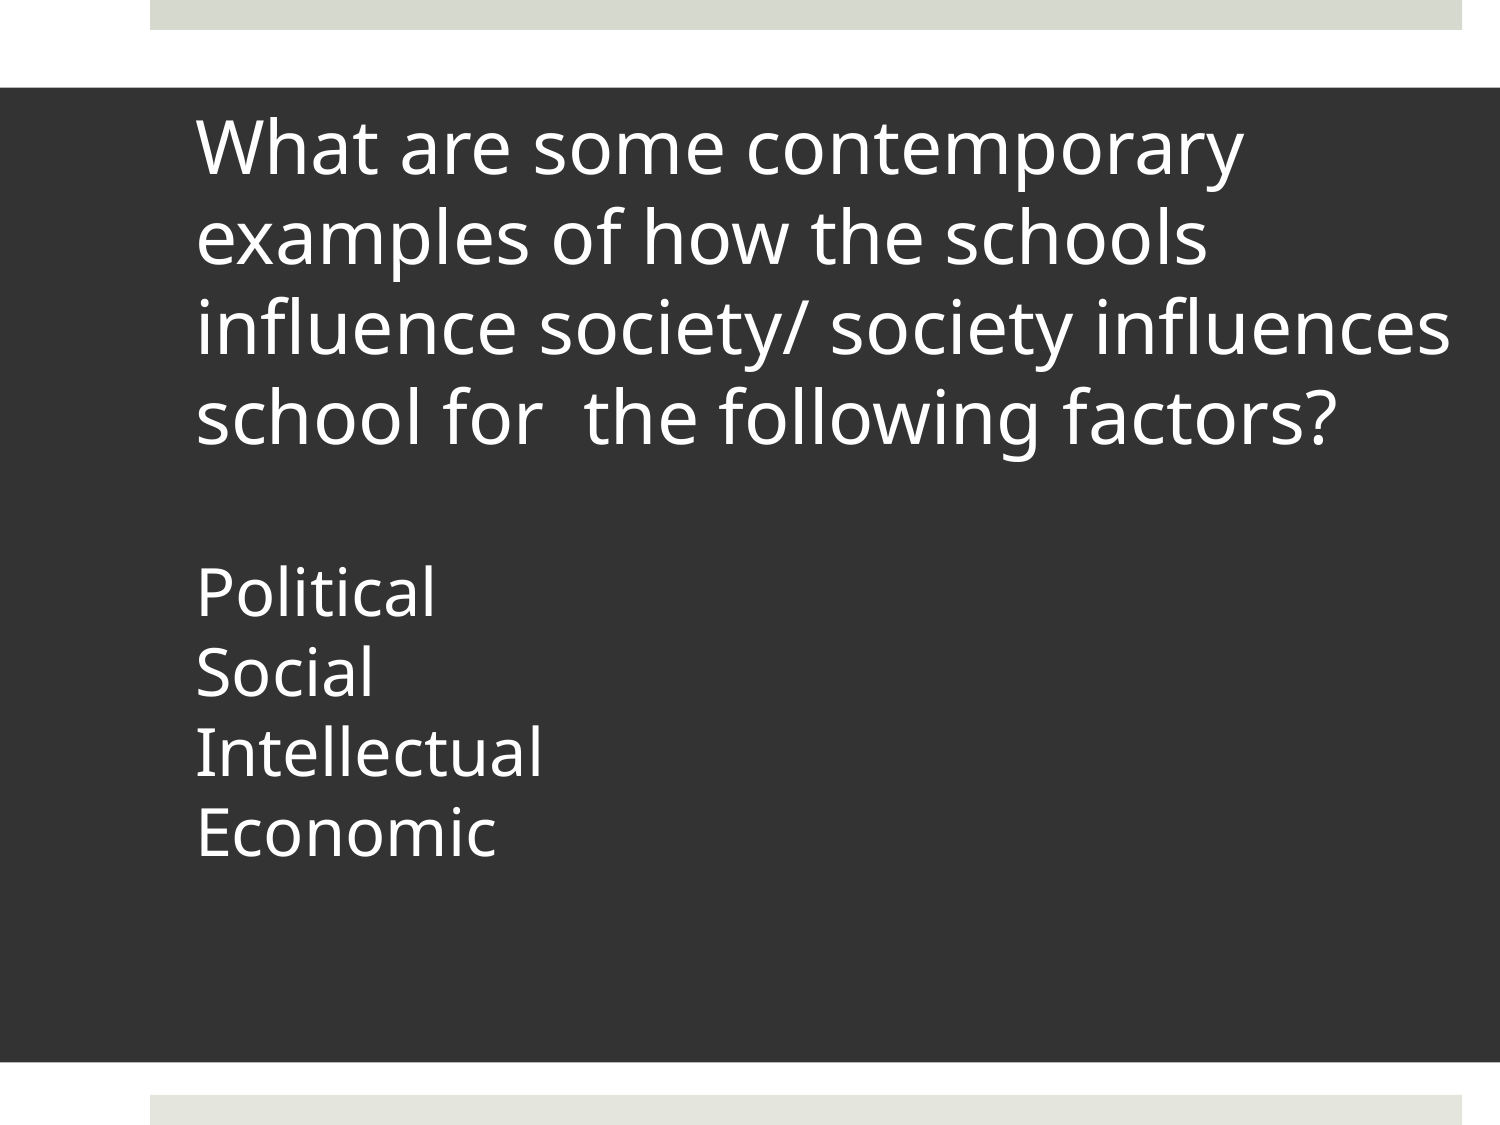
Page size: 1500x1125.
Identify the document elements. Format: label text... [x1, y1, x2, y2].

title What are some contemporary examples of how the schools influence society/ society influences school for the following factors? Political Social Intellectual Economic [0, 87, 1500, 1063]
